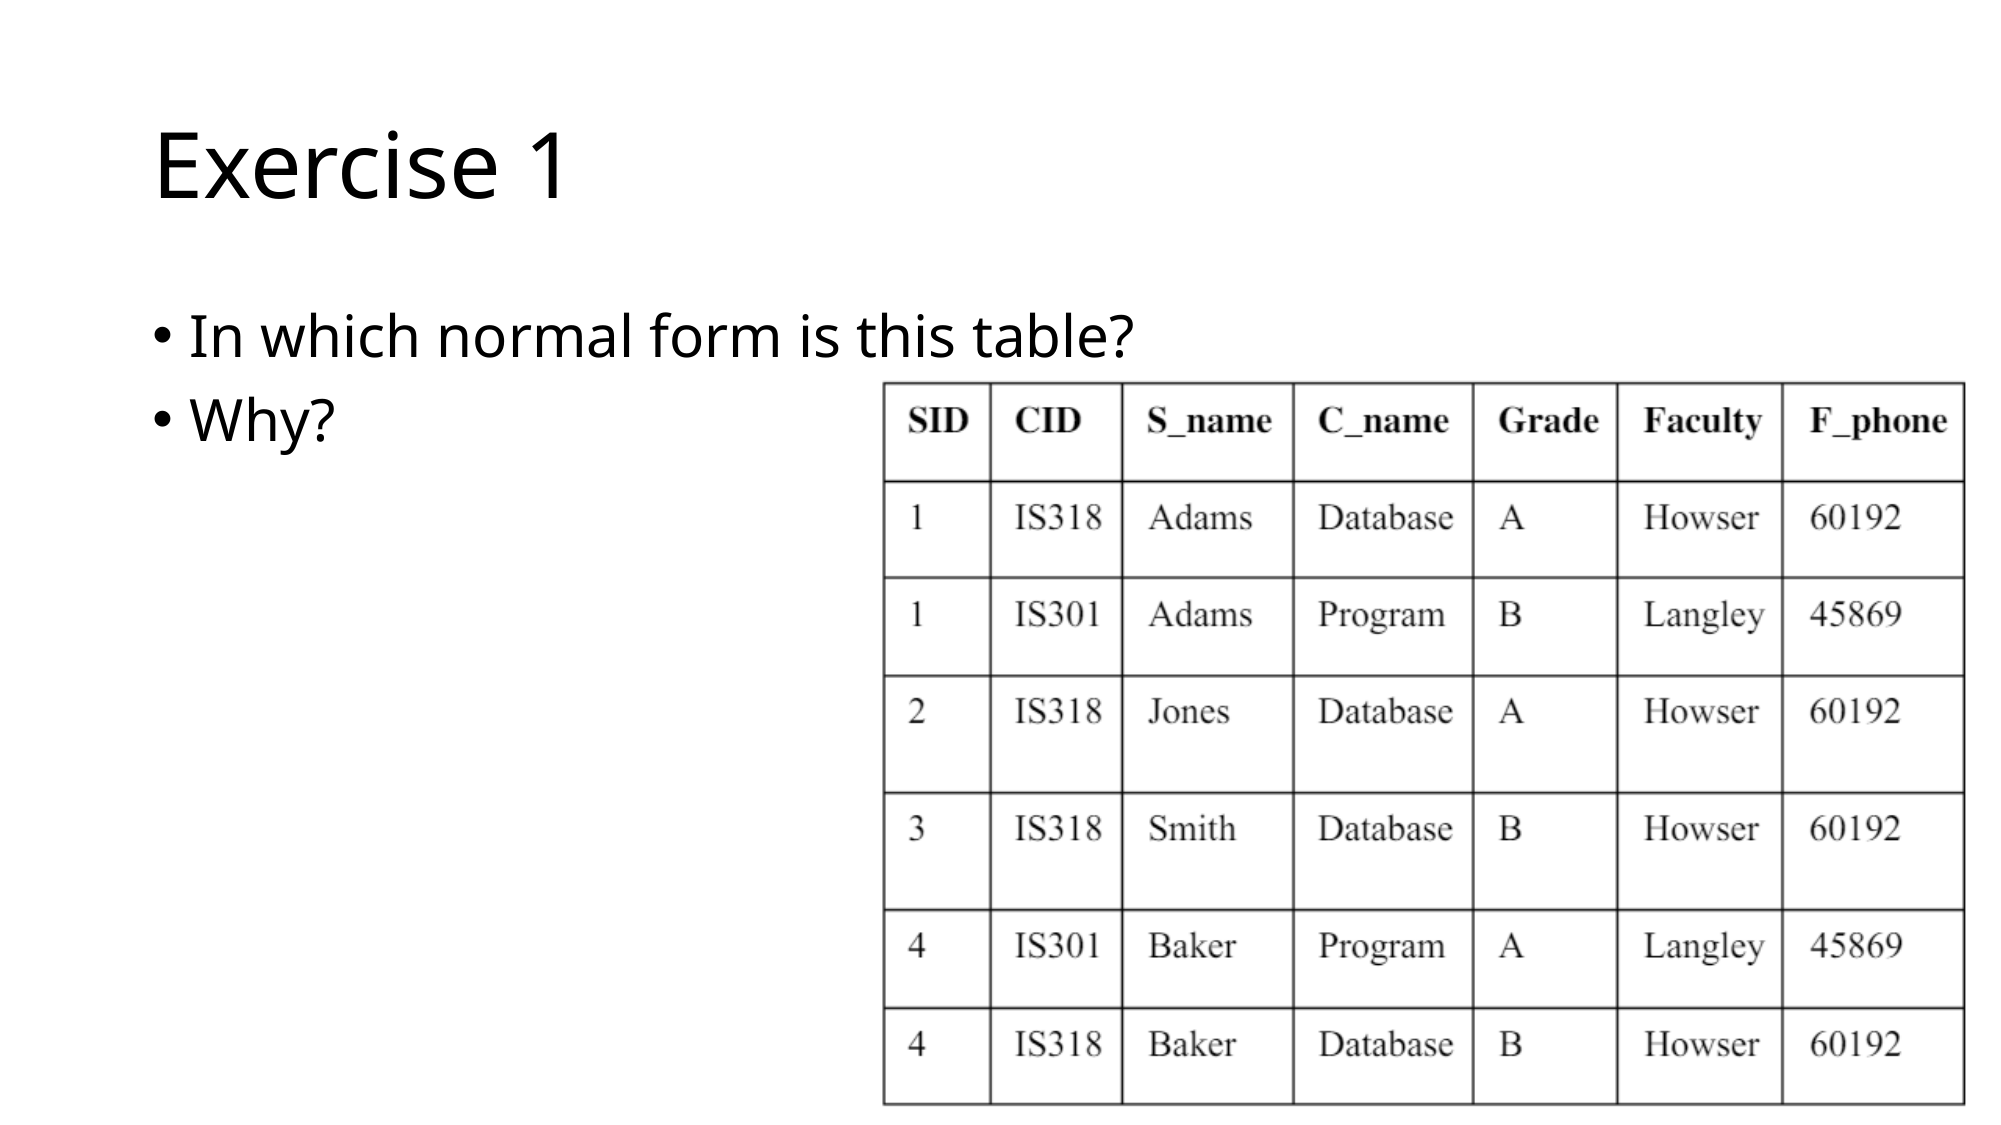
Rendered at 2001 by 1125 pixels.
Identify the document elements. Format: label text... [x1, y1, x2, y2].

list In which normal form is this table? Why? [137, 299, 1863, 1014]
title Exercise 1 [137, 59, 1863, 278]
picture [863, 369, 2000, 1125]
